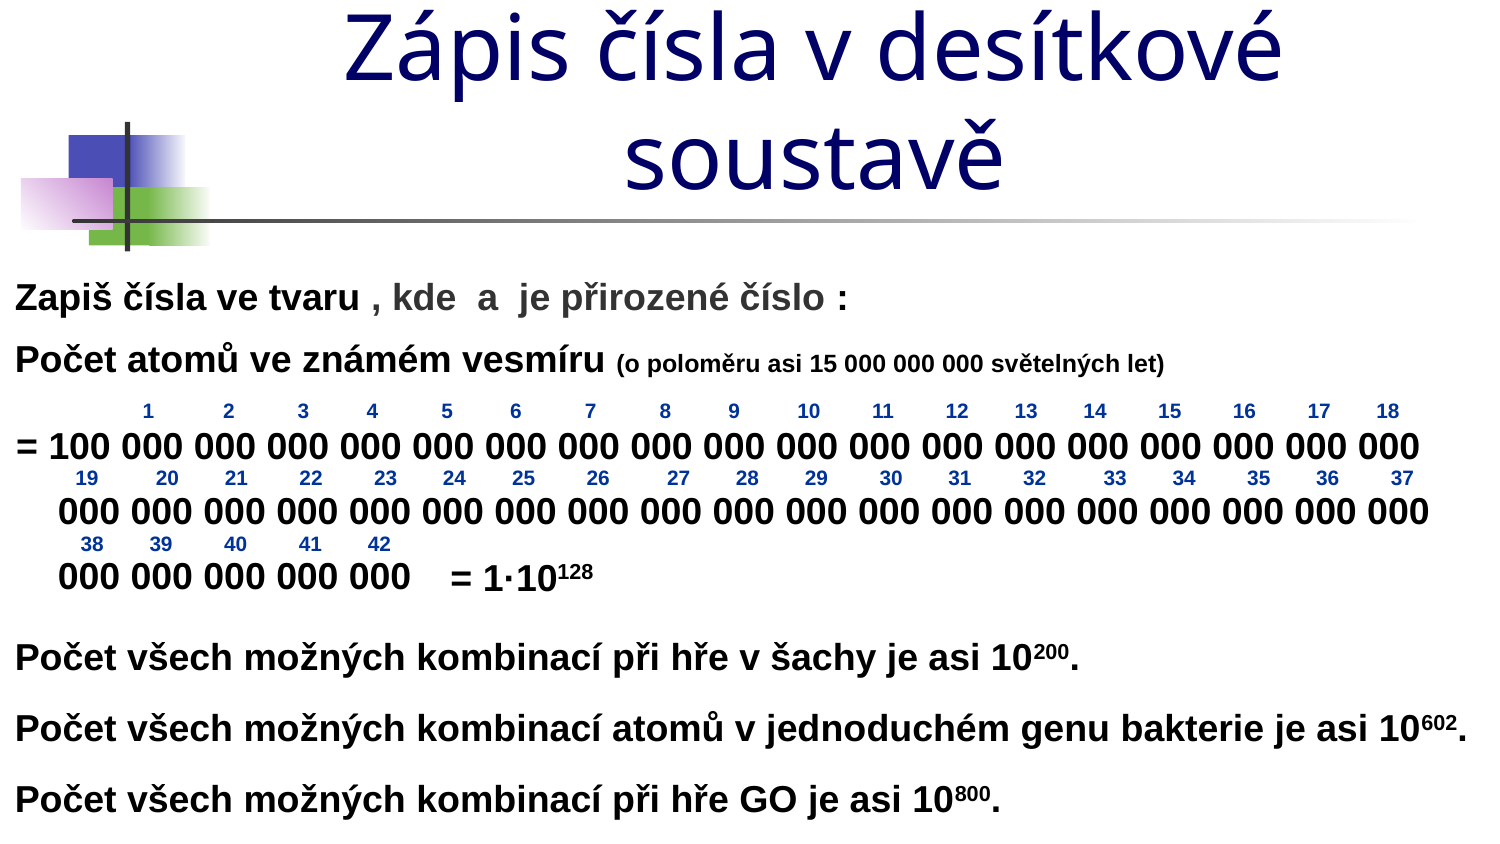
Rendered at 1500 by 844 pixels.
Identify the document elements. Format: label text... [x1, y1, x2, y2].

text_box Počet atomů ve známém vesmíru (o poloměru asi 15 000 000 000 světelných let) [0, 327, 1341, 388]
text_box 1 2 3 4 5 6 7 8 9 10 11 12 13 14 15 16 17 18 [53, 390, 1436, 431]
text_box 38 39 40 41 42 [65, 523, 436, 563]
text_box Počet všech možných kombinací při hře v šachy je asi 10200. [0, 625, 1500, 686]
title Zápis čísla v desítkové soustavě [129, 8, 1500, 189]
text_box 19 20 21 22 23 24 25 26 27 28 29 30 31 32 33 34 35 36 37 [60, 457, 1435, 498]
text_box Počet všech možných kombinací atomů v jednoduchém genu bakterie je asi 10602. [0, 696, 1500, 757]
text_box = 100 000 000 000 000 000 000 000 000 000 000 000 000 000 000 000 000 000 000 000 000 000 000 000 000 000 000 000 000 000 000 000 000 000 000 000 000 000 000 000 000 000 000 [1, 414, 1500, 605]
text_box Počet všech možných kombinací při hře GO je asi 10800. [0, 767, 1500, 828]
